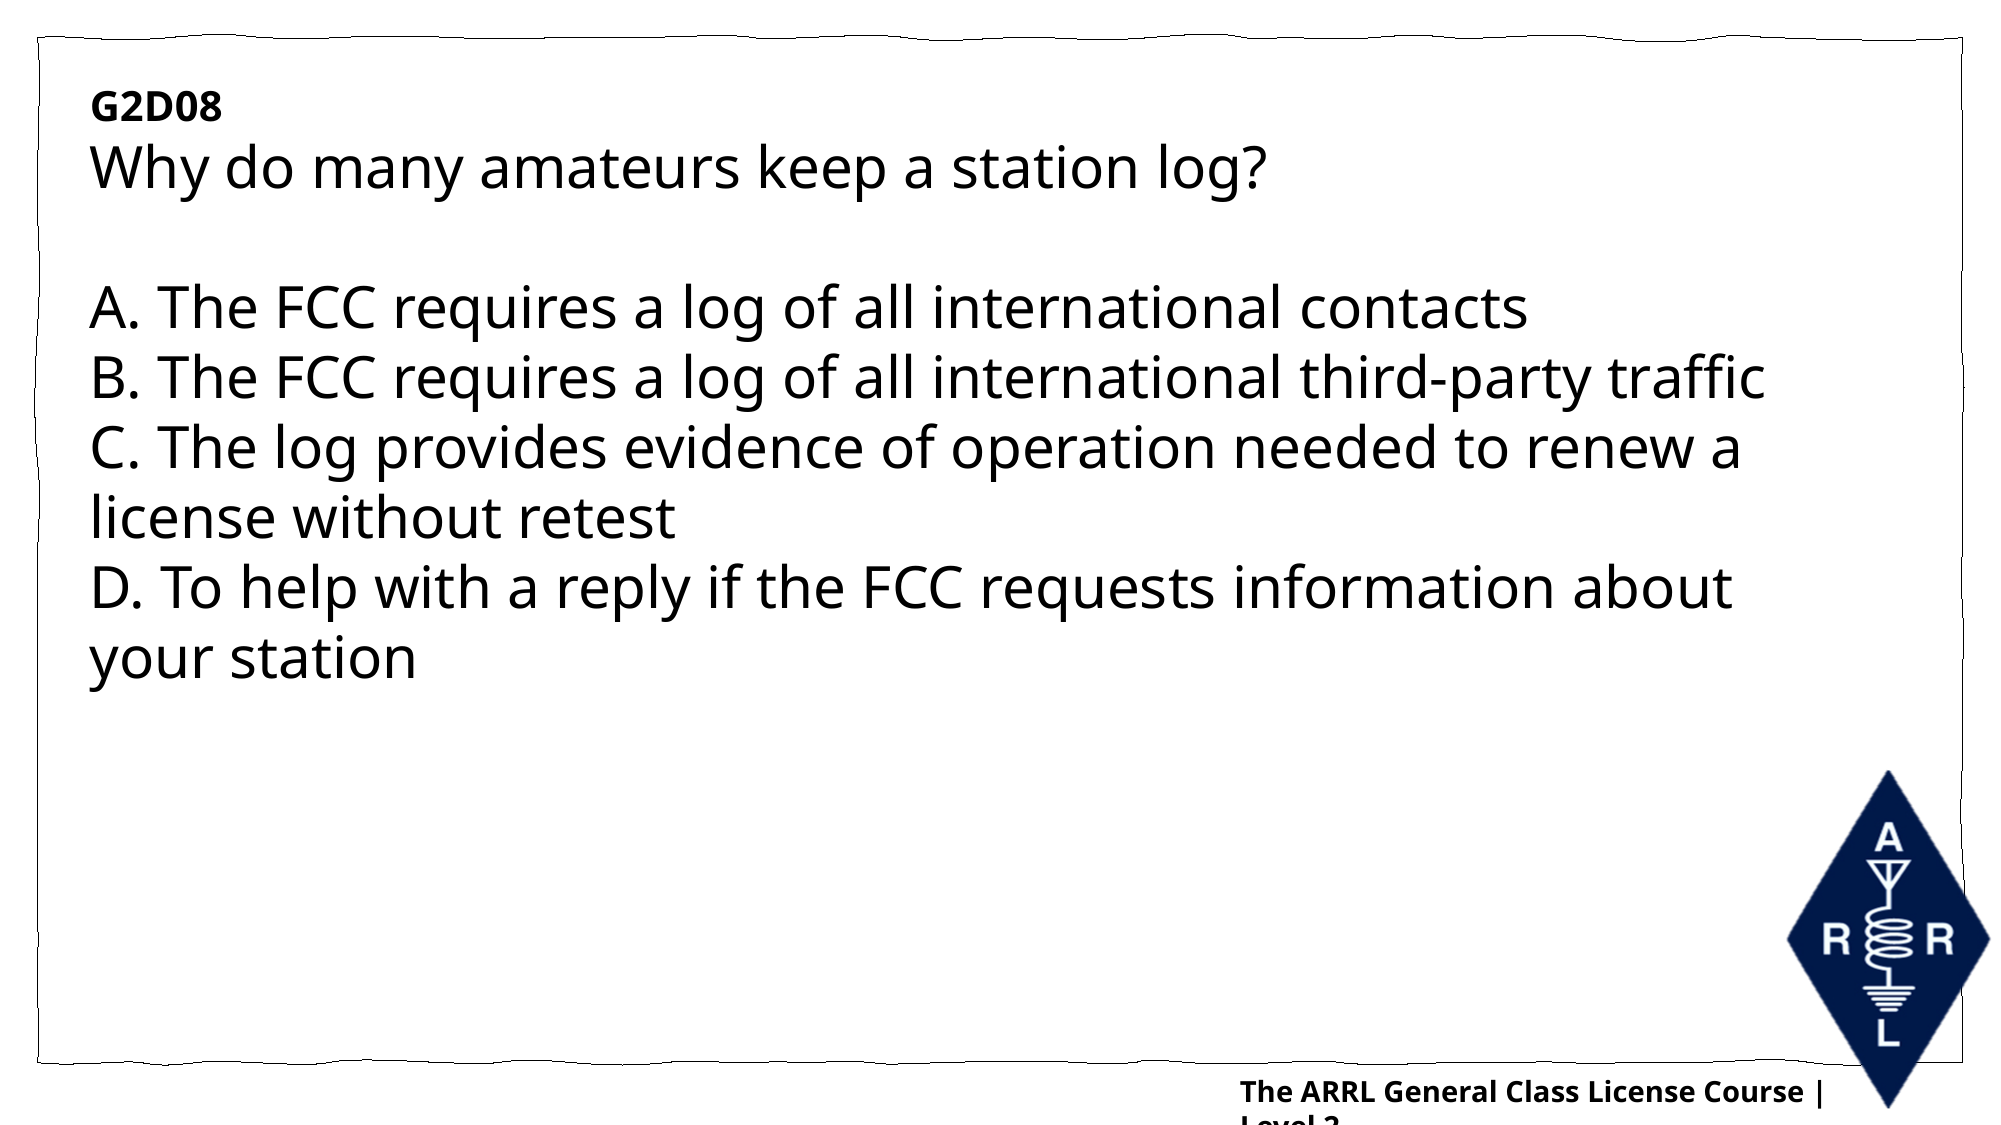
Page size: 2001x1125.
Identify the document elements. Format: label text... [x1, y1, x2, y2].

text_box G2D08 Why do many amateurs keep a station log? A. The FCC requires a log of all international contacts B. The FCC requires a log of all international third-party traffic C. The log provides evidence of operation needed to renew a license without retest D. To help with a reply if the FCC requests information about your station [75, 72, 1850, 698]
picture [1773, 752, 1999, 1125]
